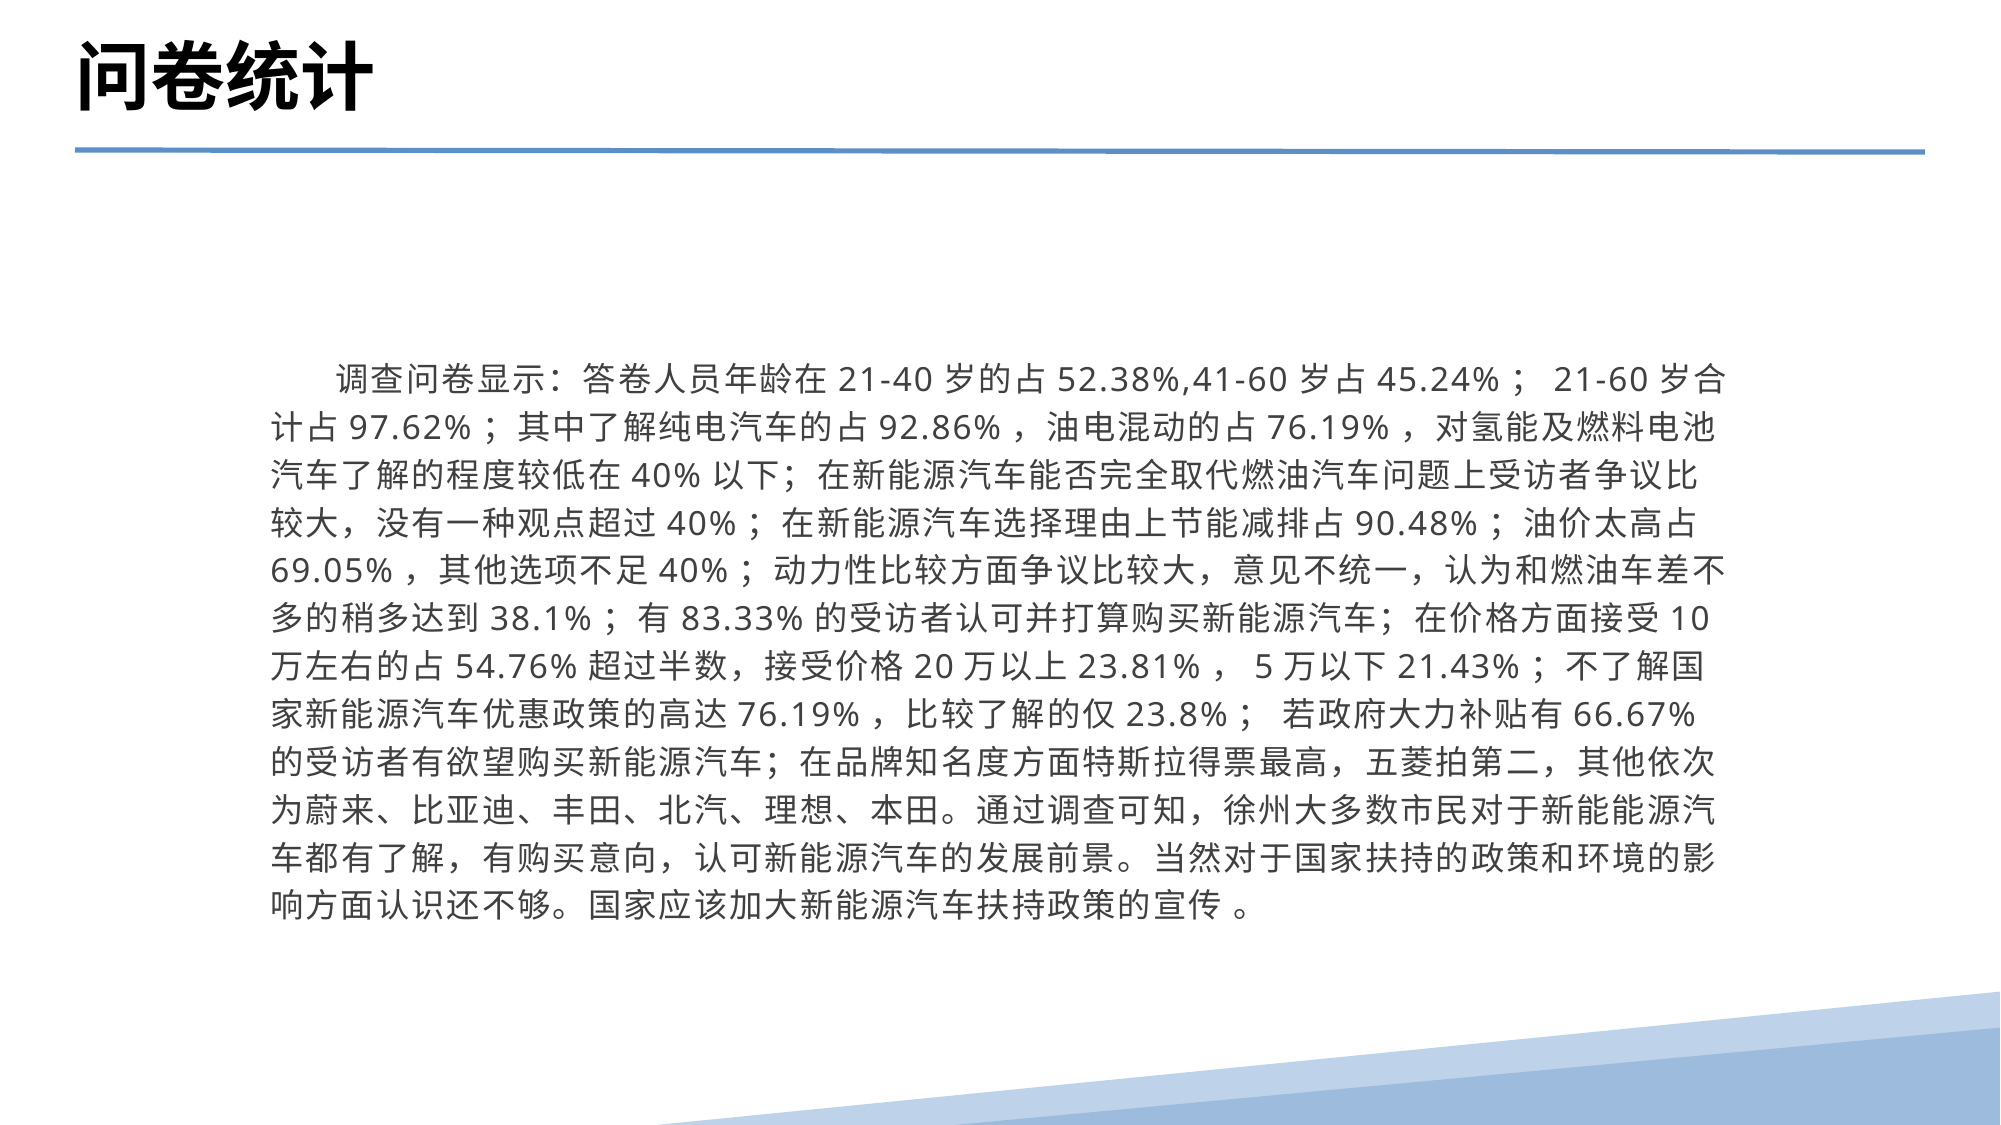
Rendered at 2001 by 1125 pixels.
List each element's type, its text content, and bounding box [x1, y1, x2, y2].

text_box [656, 991, 2000, 1125]
text_box 调查问卷显示：答卷人员年龄在21-40岁的占52.38%,41-60岁占45.24%；21-60岁合计占97.62%；其中了解纯电汽车的占92.86%，油电混动的占76.19%，对氢能及燃料电池汽车了解的程度较低在40%以下；在新能源汽车能否完全取代燃油汽车问题上受访者争议比较大，没有一种观点超过40%；在新能源汽车选择理由上节能减排占90.48%；油价太高占69.05%，其他选项不足40%；动力性比较方面争议比较大，意见不统一，认为和燃油车差不多的稍多达到38.1%；有83.33%的受访者认可并打算购买新能源汽车；在价格方面接受10万左右的占54.76%超过半数，接受价格20万以上23.81%，5万以下21.43%；不了解国家新能源汽车优惠政策的高达76.19%，比较了解的仅23.8%； 若政府大力补贴有66.67%的受访者有欲望购买新能源汽车；在品牌知名度方面特斯拉得票最高，五菱拍第二，其他依次为蔚来、比亚迪、丰田、北汽、理想、本田。通过调查可知，徐州大多数市民对于新能能源汽车都有了解，有购买意向，认可新能源汽车的发展前景。当然对于国家扶持的政策和环境的影响方面认识还不够。国家应该加大新能源汽车扶持政策的宣传 。 [260, 301, 1740, 974]
text_box 问卷统计 [75, 24, 1925, 125]
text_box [74, 149, 1925, 153]
